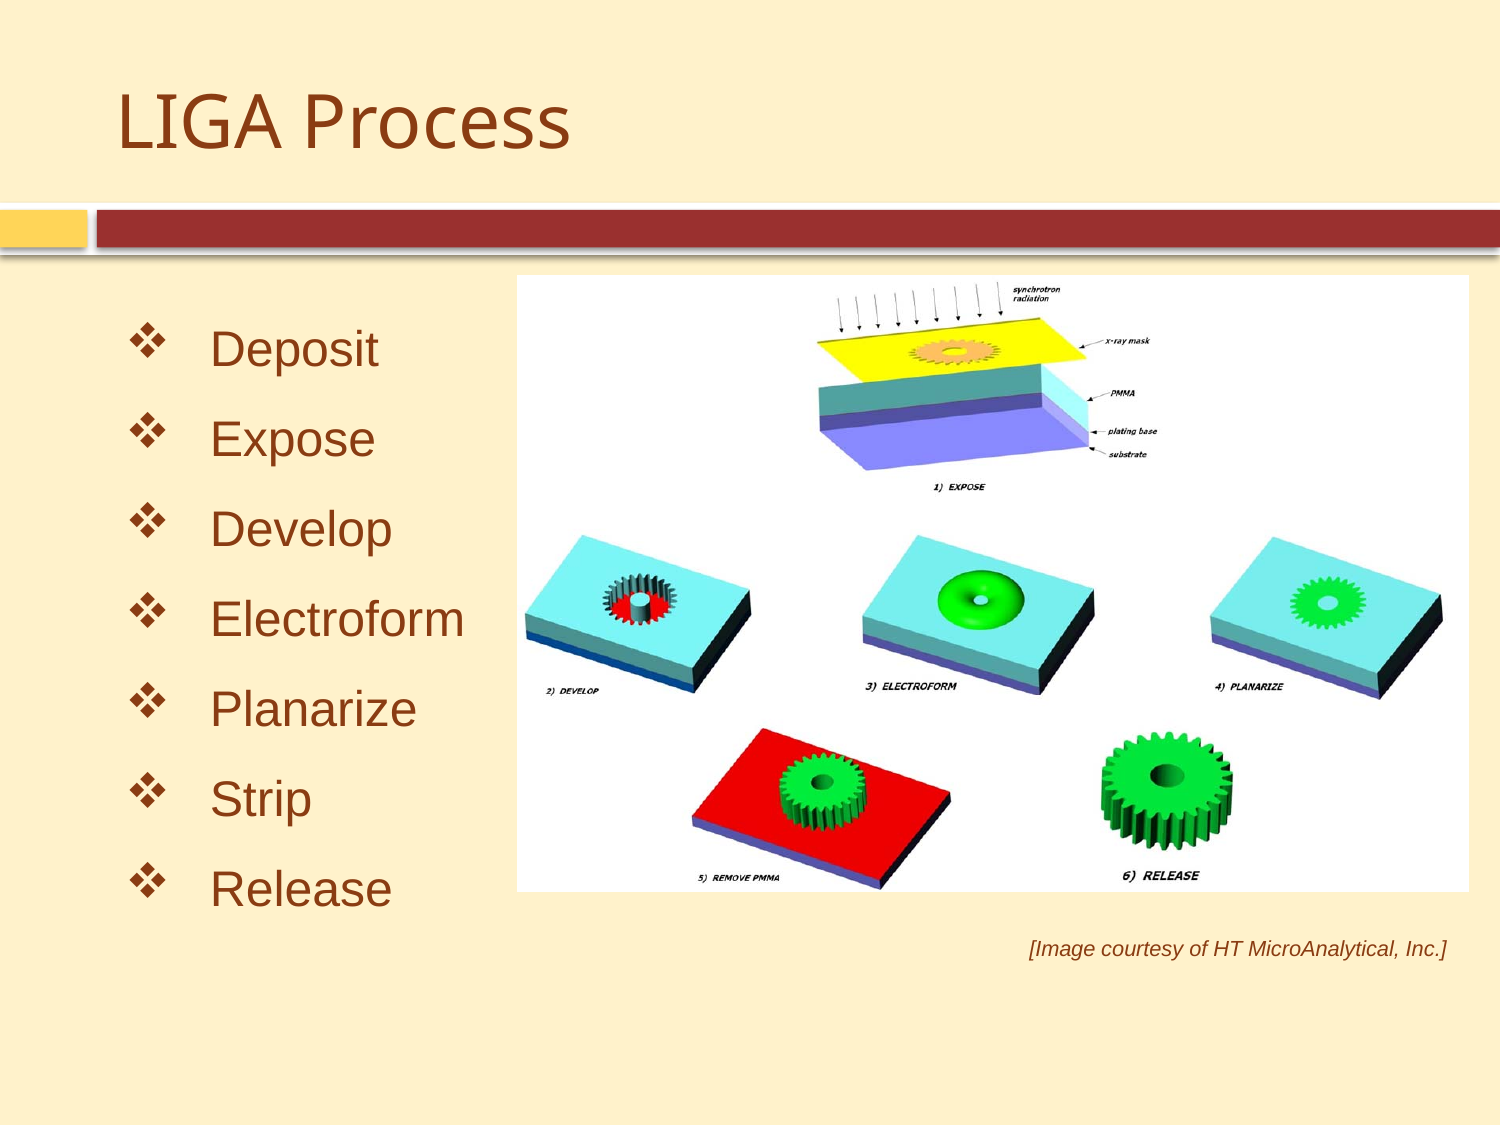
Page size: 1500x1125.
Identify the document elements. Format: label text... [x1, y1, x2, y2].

picture [516, 275, 1469, 892]
text_box [Image courtesy of HT MicroAnalytical, Inc.] [924, 927, 1468, 969]
text_box Deposit Expose Develop Electroform Planarize Strip Release [110, 279, 481, 985]
title LIGA Process [100, 37, 1438, 200]
